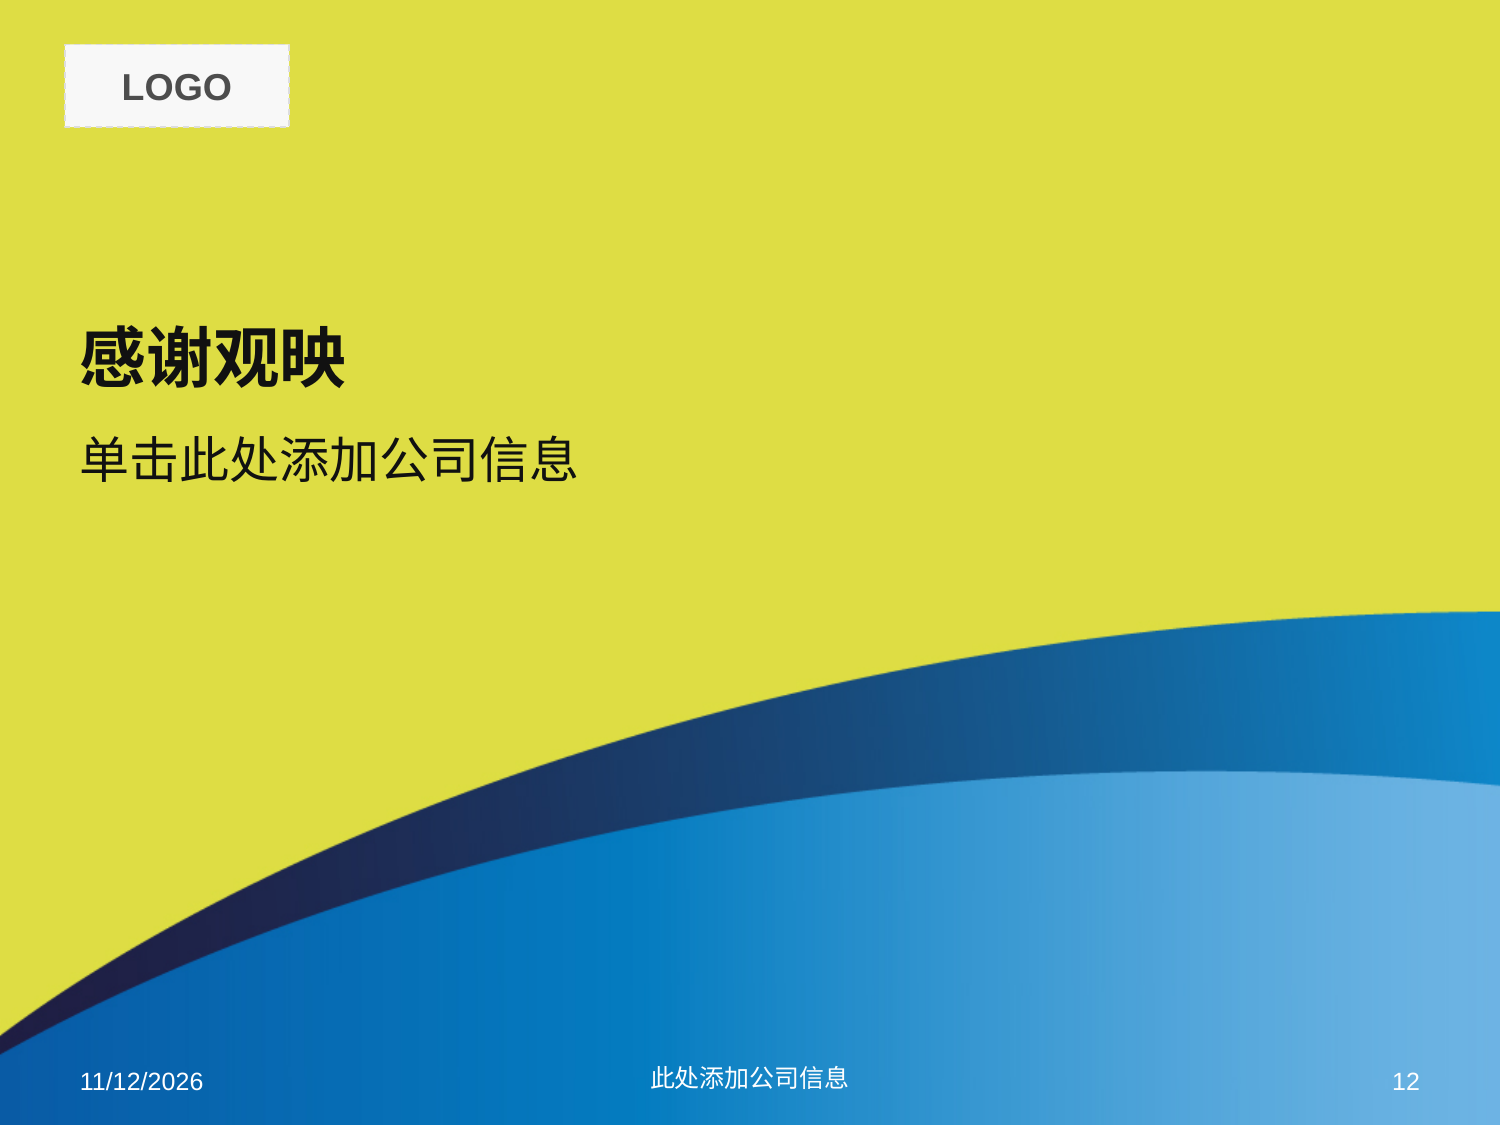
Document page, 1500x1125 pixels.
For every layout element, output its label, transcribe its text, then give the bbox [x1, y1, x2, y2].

footer 此处添加公司信息 [512, 1058, 988, 1103]
picture [0, 0, 1500, 1125]
slide_number 12 [1085, 1058, 1436, 1103]
subtitle 单击此处添加公司信息 [64, 420, 1436, 504]
title 感谢观映 [64, 290, 1436, 420]
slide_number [64, 1058, 415, 1103]
